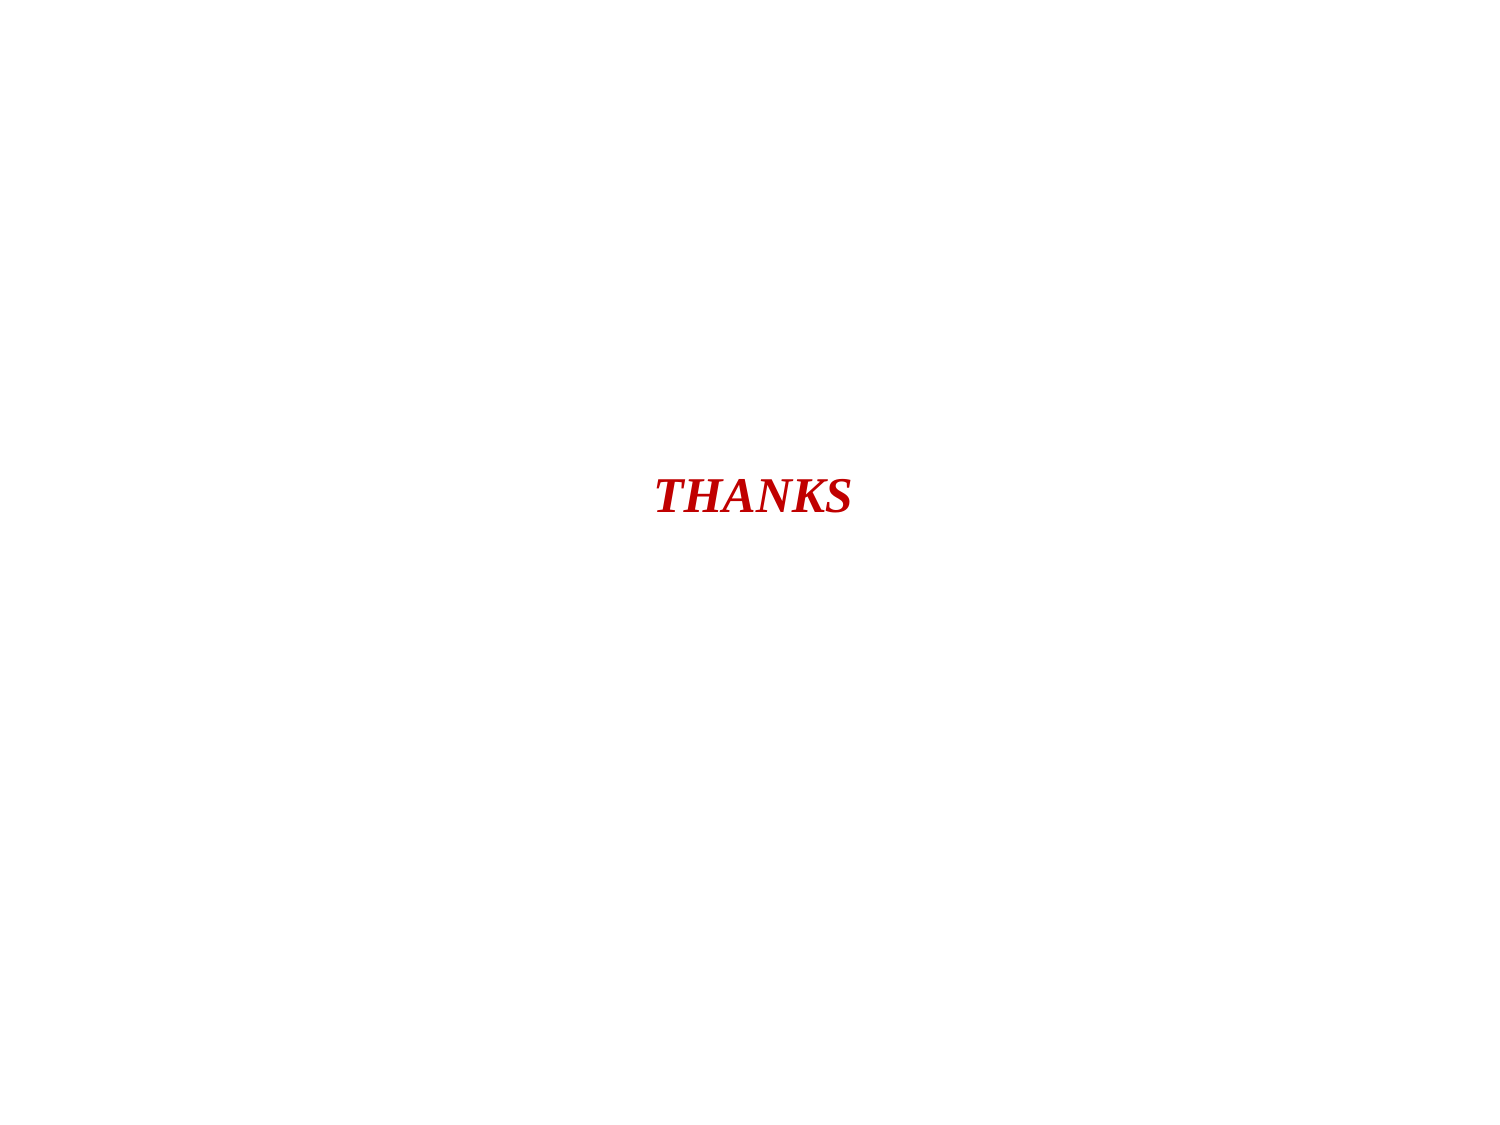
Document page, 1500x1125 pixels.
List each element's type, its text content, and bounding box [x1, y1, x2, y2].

list THANKS [61, 121, 1445, 1103]
